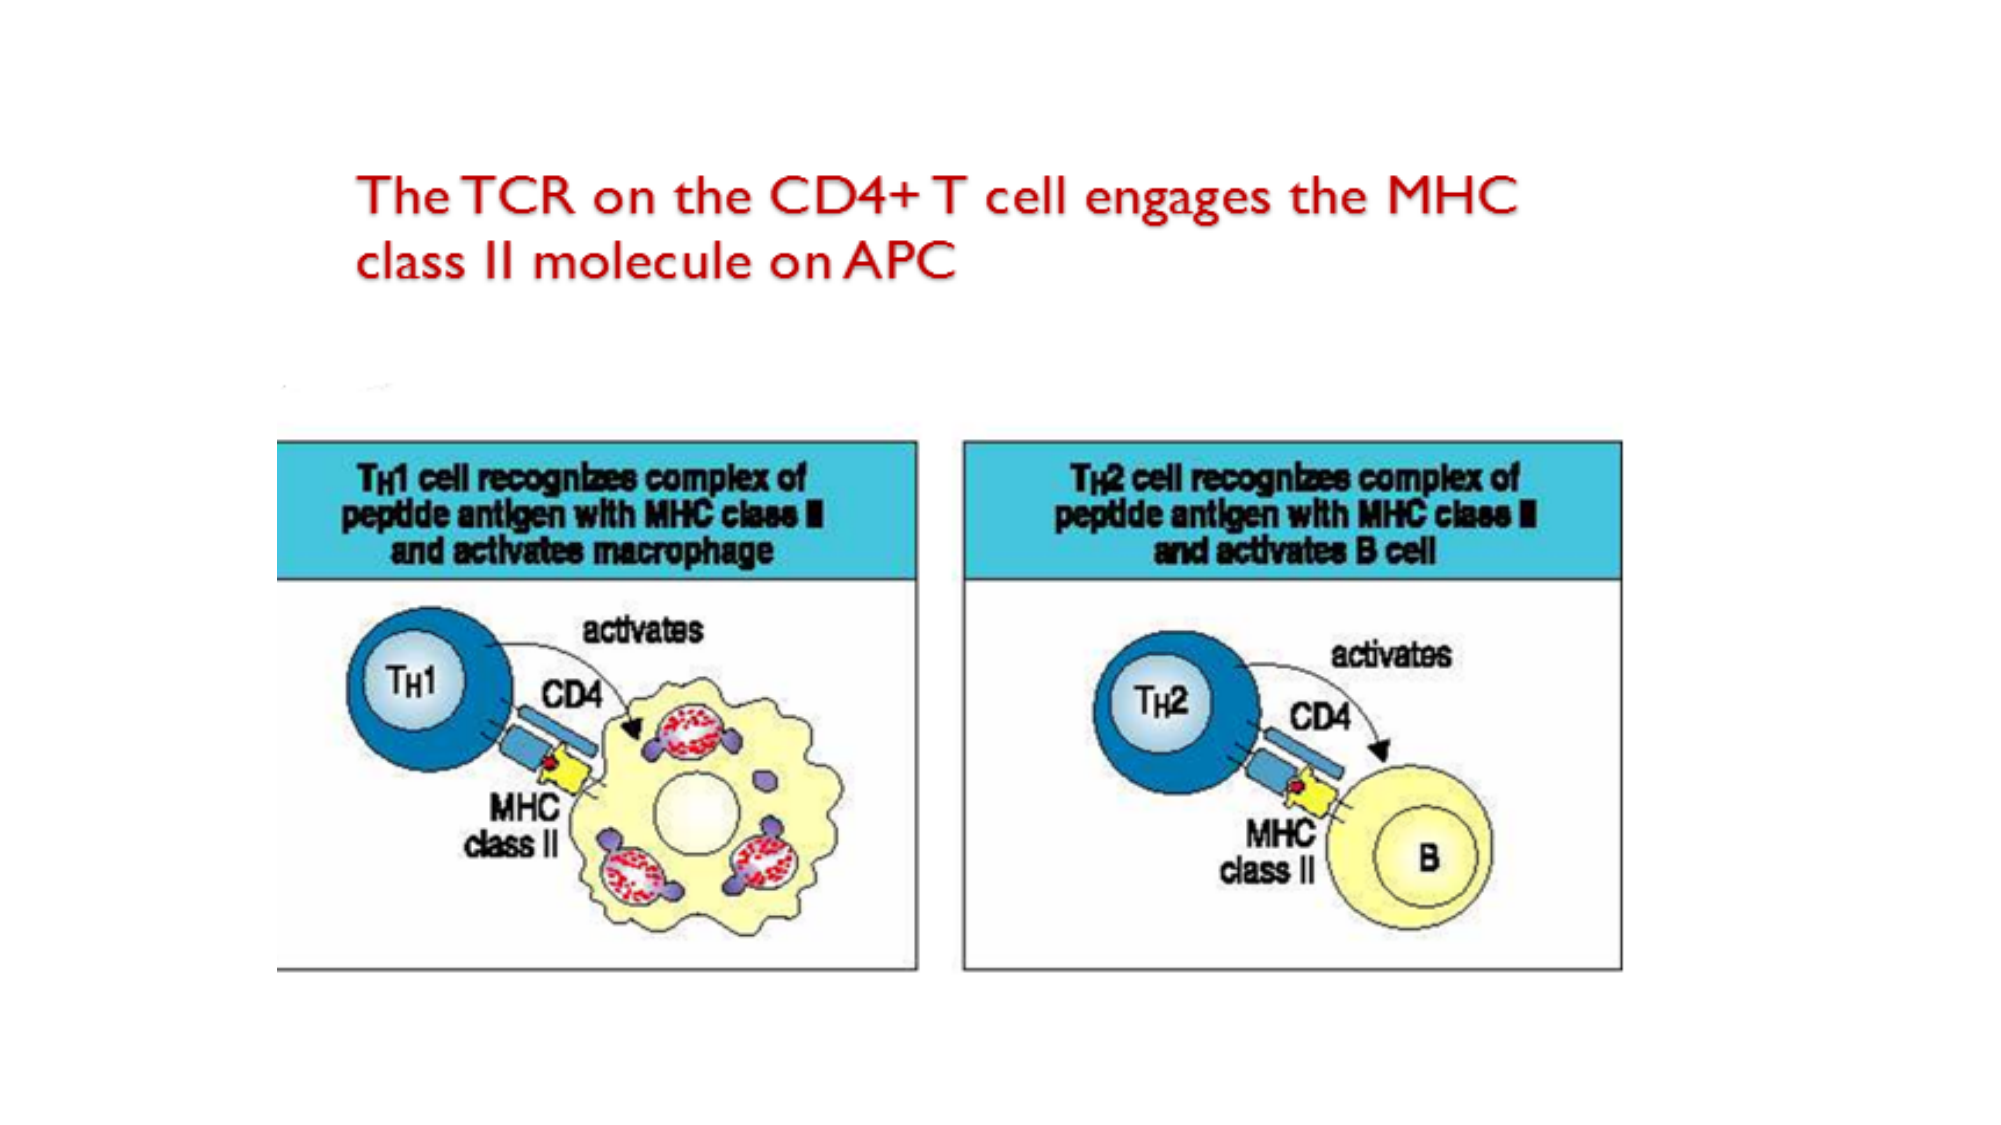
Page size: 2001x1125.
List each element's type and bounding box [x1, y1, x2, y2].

list [277, 107, 1635, 979]
